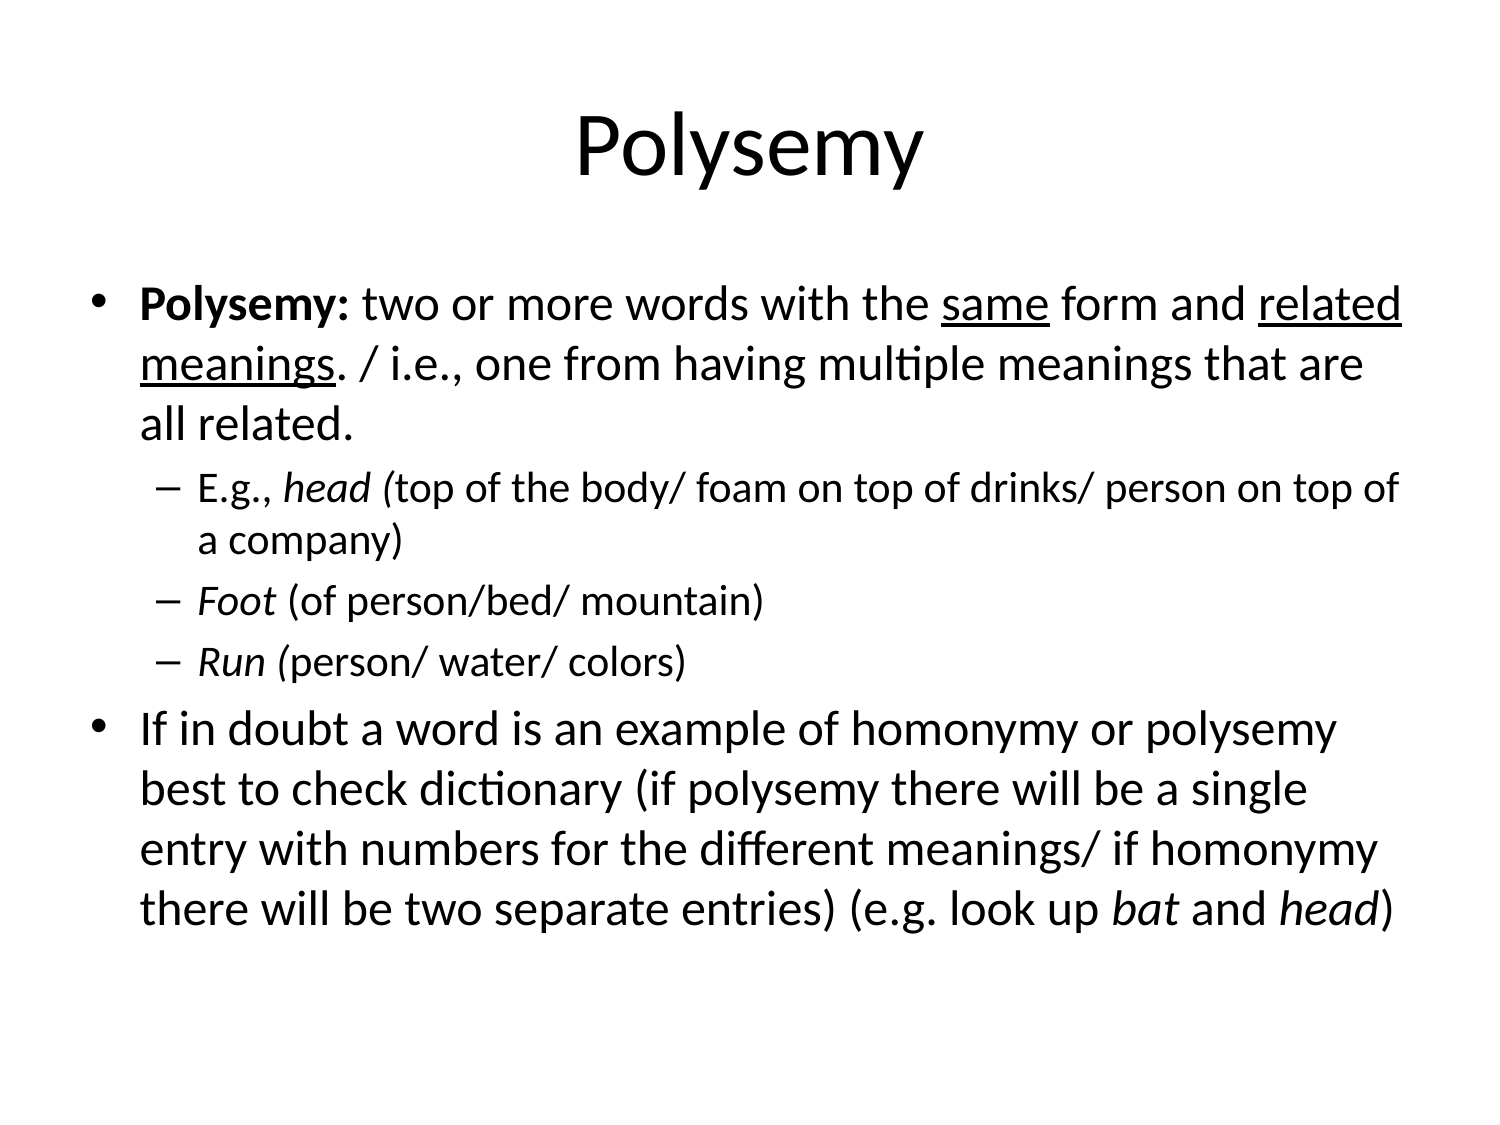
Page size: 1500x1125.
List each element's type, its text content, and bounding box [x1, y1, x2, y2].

title Polysemy [75, 45, 1425, 233]
list Polysemy: two or more words with the same form and related meanings. / i.e., one from having multiple meanings that are all related. E.g., head (top of the body/ foam on top of drinks/ person on top of a company) Foot (of person/bed/ mountain) Run (person/ water/ colors) If in doubt a word is an example of homonymy or polysemy best to check dictionary (if polysemy there will be a single entry with numbers for the different meanings/ if homonymy there will be two separate entries) (e.g. look up bat and head) [75, 262, 1425, 1005]
